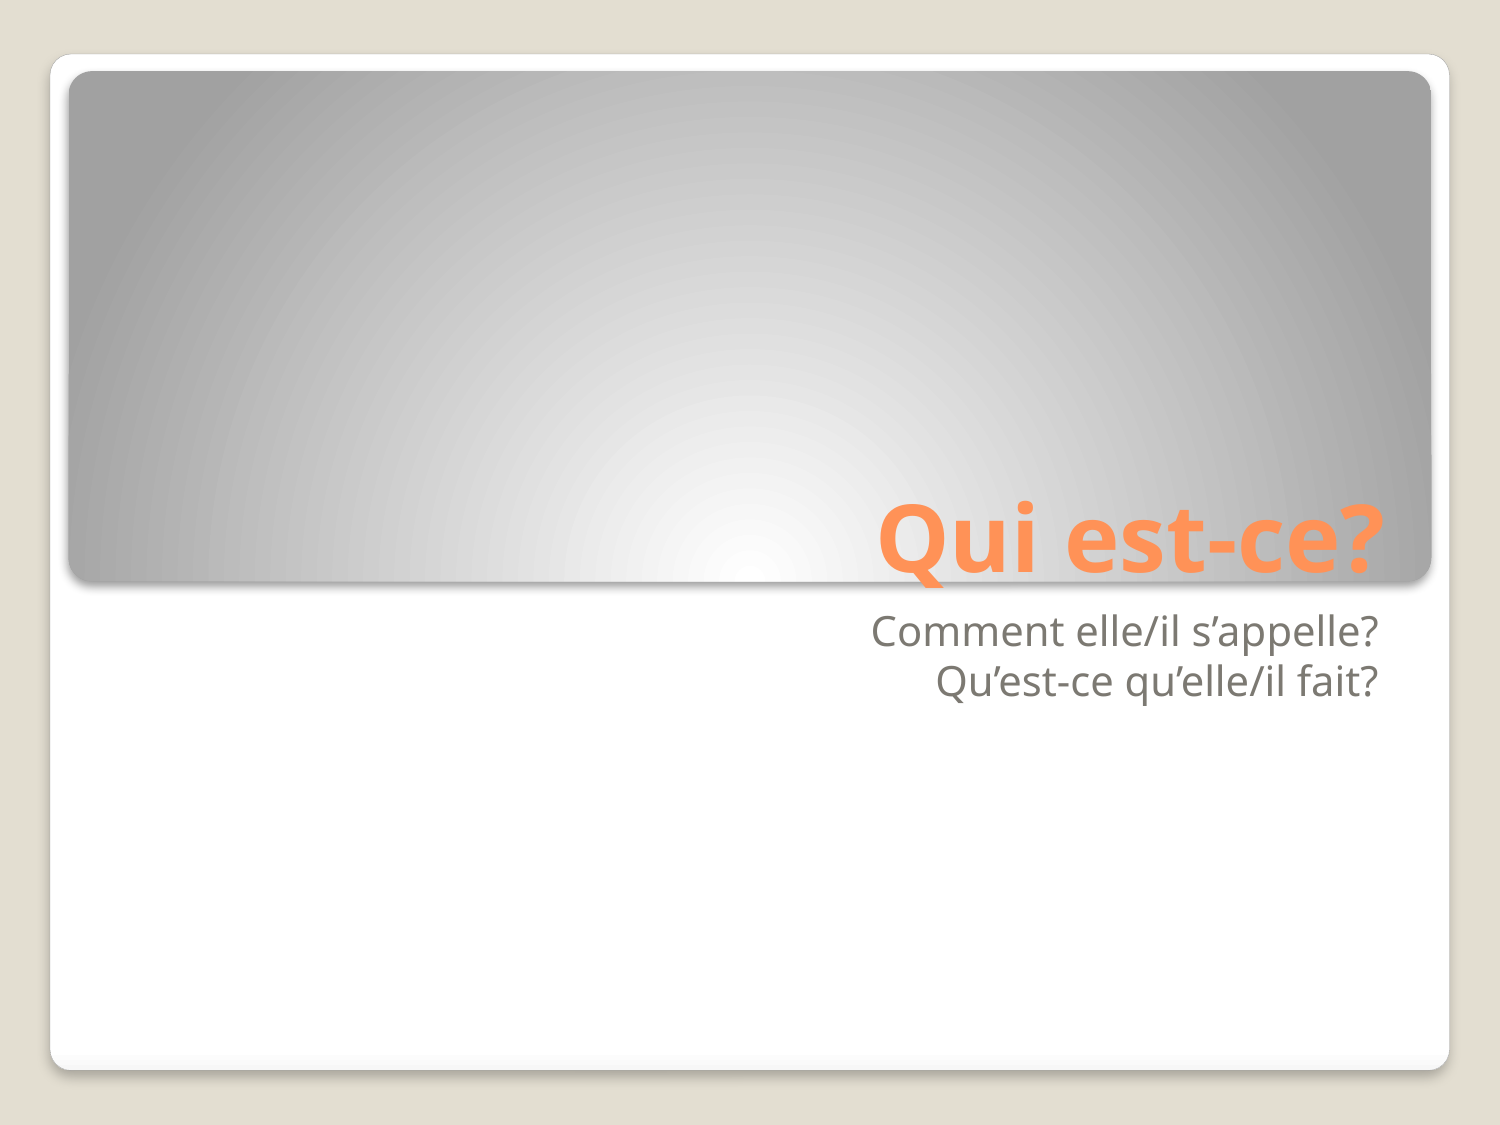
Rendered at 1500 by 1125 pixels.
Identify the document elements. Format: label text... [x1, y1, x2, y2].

subtitle Comment elle/il s’appelle? Qu’est-ce qu’elle/il fait? [118, 604, 1394, 755]
title Qui est-ce? [118, 298, 1394, 599]
